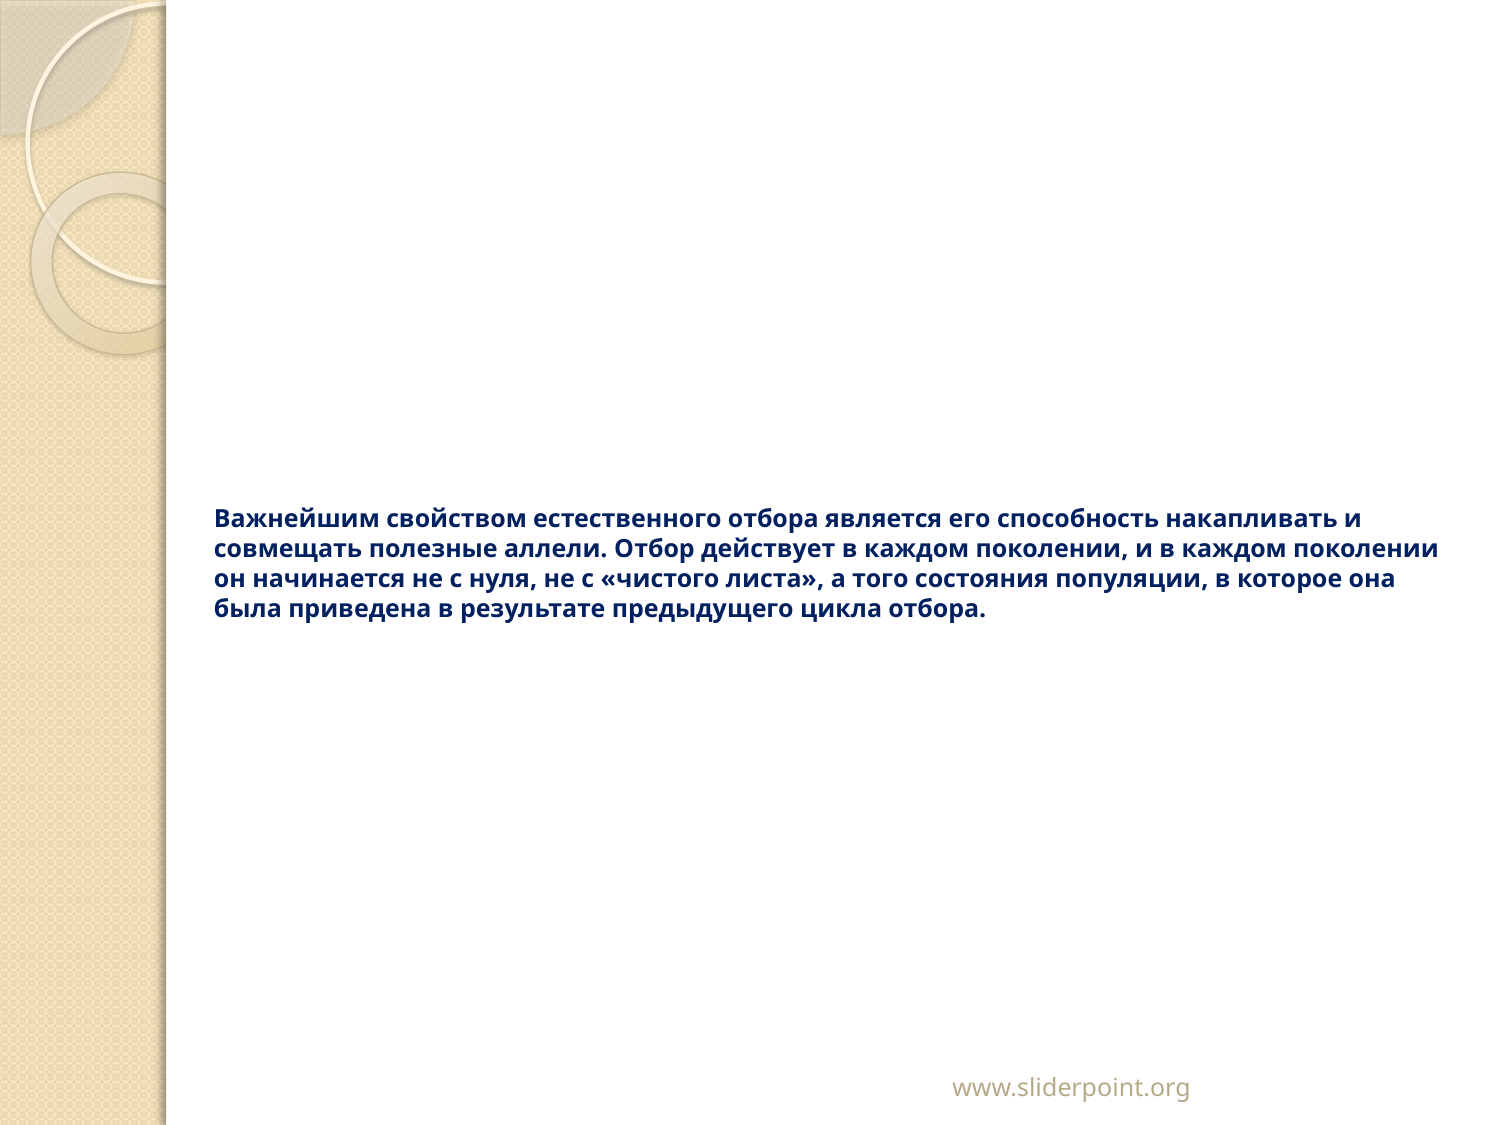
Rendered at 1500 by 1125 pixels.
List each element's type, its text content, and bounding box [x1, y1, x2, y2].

title Важнейшим свойством естественного отбора является его способность накапливать и совмещать полезные аллели. Отбор действует в каждом поколении, и в каждом поколении он начинается не с нуля, не с «чистого листа», а того состояния популяции, в которое она была приведена в результате предыдущего цикла отбора. [199, 492, 1465, 633]
footer www.sliderpoint.org [937, 1034, 1413, 1113]
